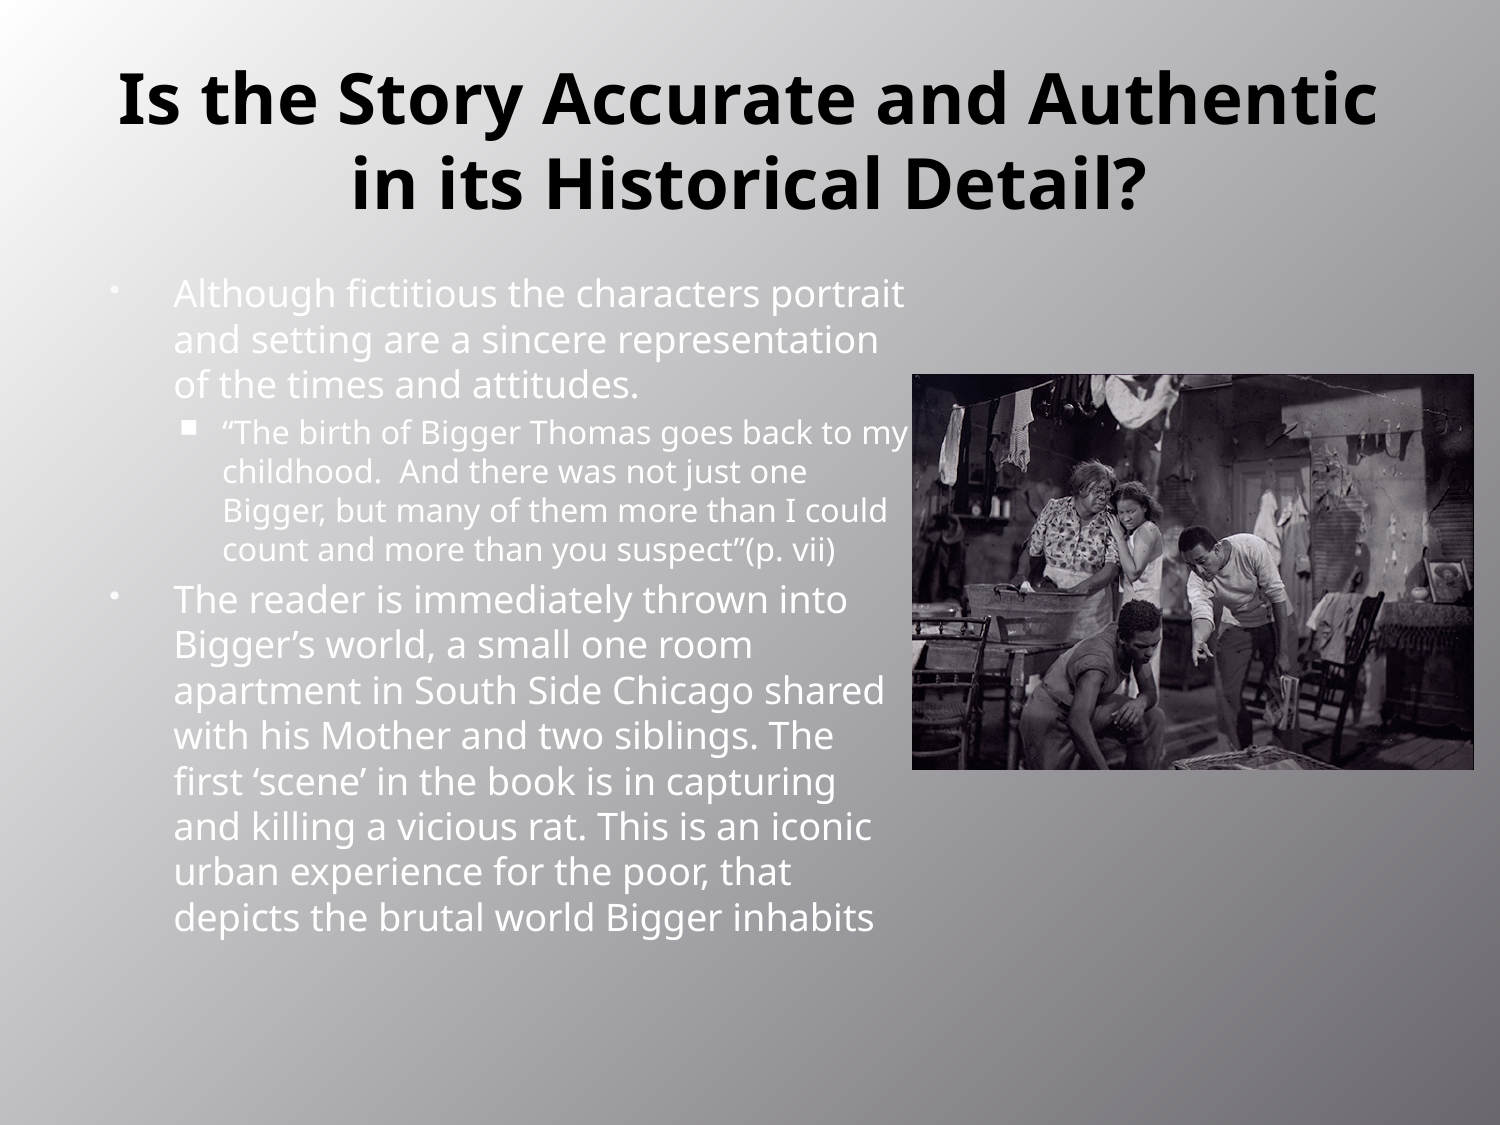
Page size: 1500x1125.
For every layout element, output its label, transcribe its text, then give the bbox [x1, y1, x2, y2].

picture [912, 374, 1474, 770]
title Is the Story Accurate and Authentic in its Historical Detail? [75, 45, 1425, 233]
list Although fictitious the characters portrait and setting are a sincere representation of the times and attitudes. “The birth of Bigger Thomas goes back to my childhood. And there was not just one Bigger, but many of them more than I could count and more than you suspect”(p. vii) The reader is immediately thrown into Bigger’s world, a small one room apartment in South Side Chicago shared with his Mother and two siblings. The first ‘scene’ in the book is in capturing and killing a vicious rat. This is an iconic urban experience for the poor, that depicts the brutal world Bigger inhabits [75, 262, 925, 1035]
